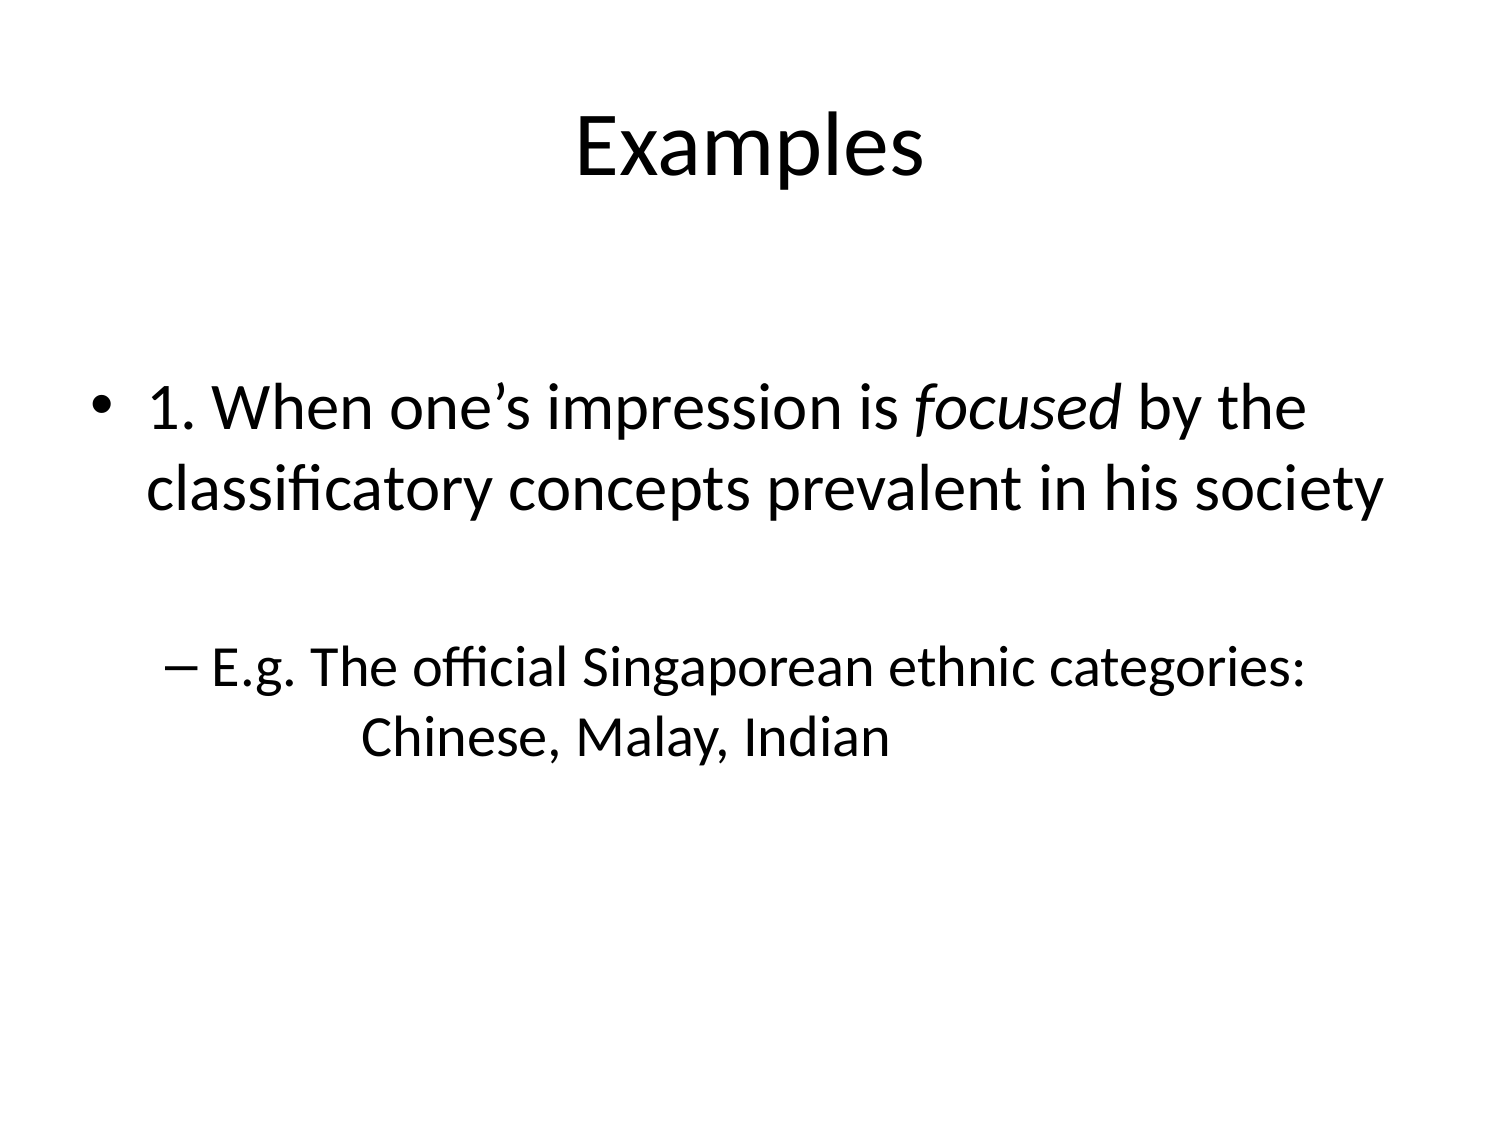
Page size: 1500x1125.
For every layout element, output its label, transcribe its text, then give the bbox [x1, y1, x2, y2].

title Examples [75, 45, 1425, 233]
list 1. When one’s impression is focused by the classificatory concepts prevalent in his society E.g. The official Singaporean ethnic categories: Chinese, Malay, Indian [75, 262, 1425, 1005]
